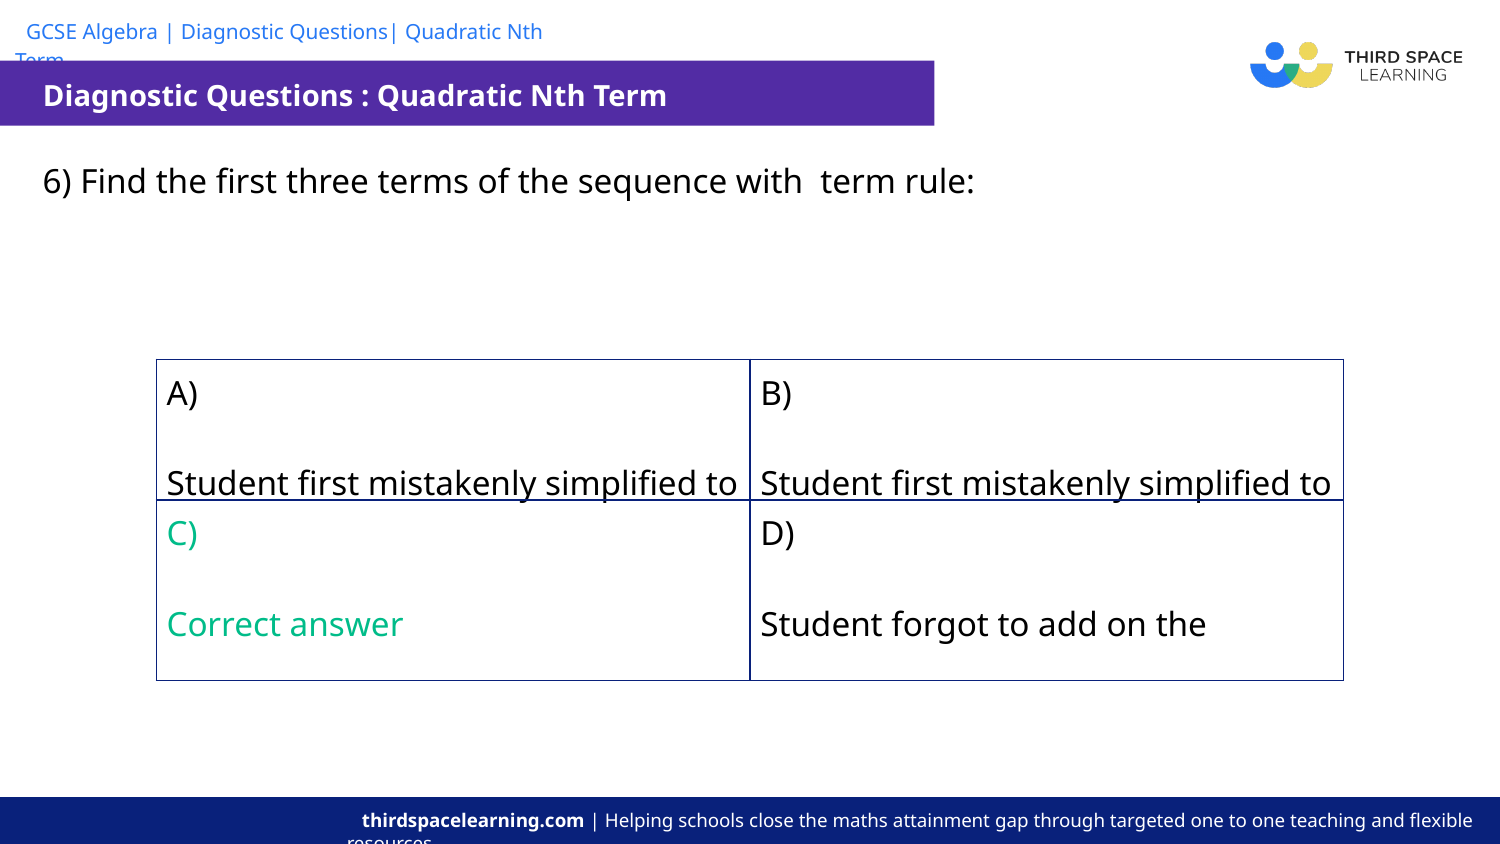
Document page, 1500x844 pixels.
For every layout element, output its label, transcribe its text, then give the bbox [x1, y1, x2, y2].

picture [1250, 33, 1465, 99]
text_box Diagnostic Questions : Quadratic Nth Term [27, 61, 778, 127]
